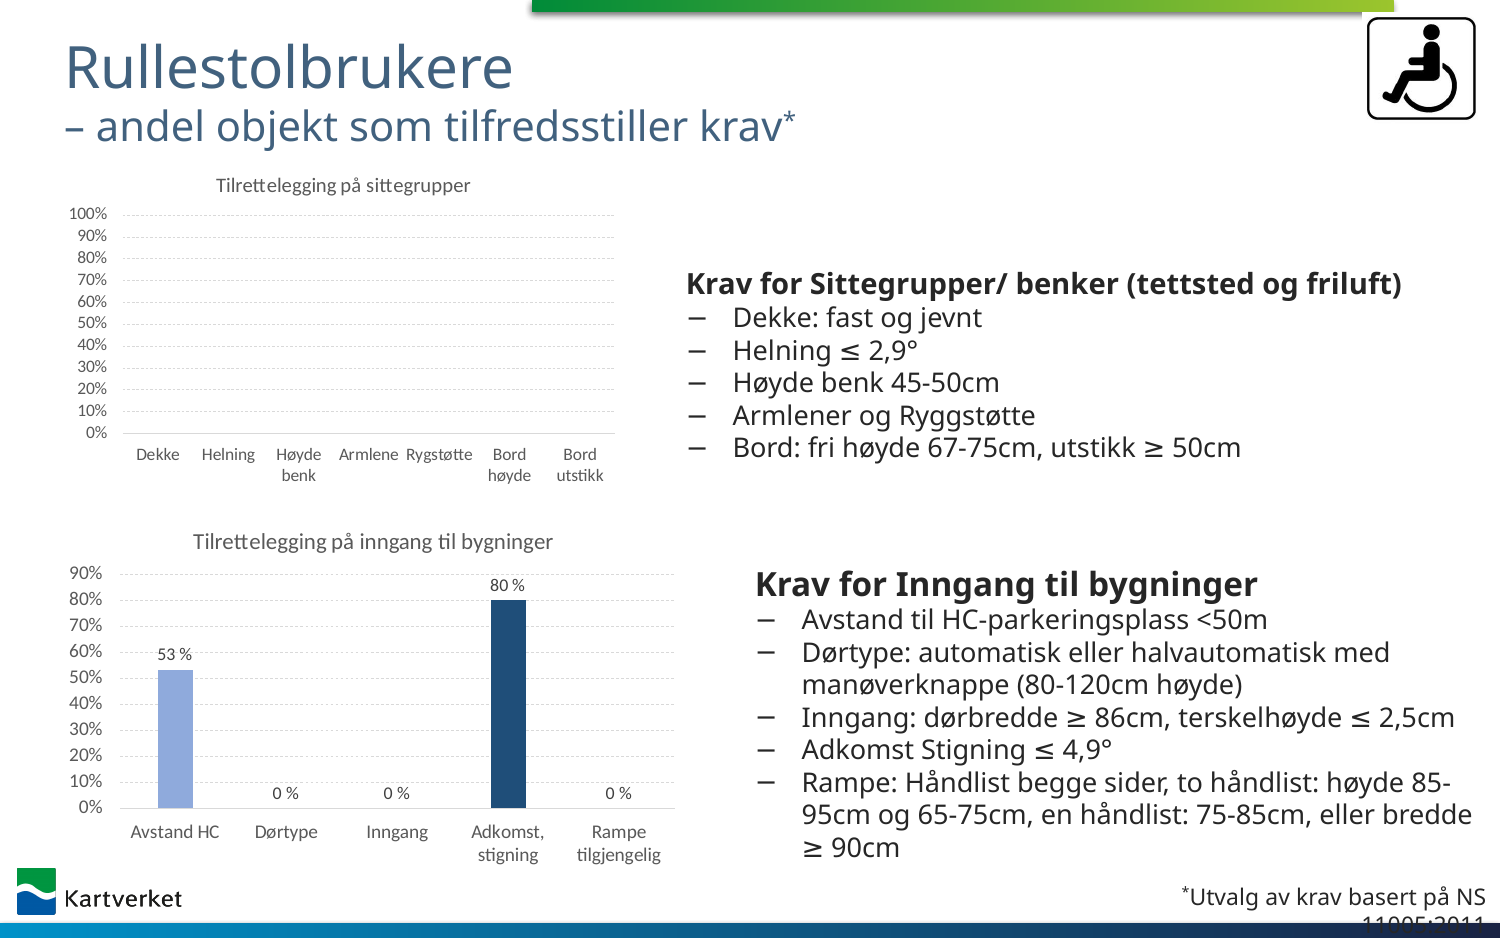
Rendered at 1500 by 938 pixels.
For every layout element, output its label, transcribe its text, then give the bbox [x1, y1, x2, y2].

text_box Krav for Inngang til bygninger Avstand til HC-parkeringsplass <50m Dørtype: automatisk eller halvautomatisk med manøverknappe (80-120cm høyde) Inngang: dørbredde ≥ 86cm, terskelhøyde ≤ 2,5cm Adkomst Stigning ≤ 4,9° Rampe: Håndlist begge sider, to håndlist: høyde 85-95cm og 65-75cm, en håndlist: 75-85cm, eller bredde ≥ 90cm [740, 555, 1491, 870]
text_box Krav for Sittegrupper/ benker (tettsted og friluft) Dekke: fast og jevnt Helning ≤ 2,9° Høyde benk 45-50cm Armlener og Ryggstøtte Bord: fri høyde 67-75cm, utstikk ≥ 50cm [670, 258, 1418, 471]
text_box Rullestolbrukere – andel objekt som tilfredsstiller krav* [49, 25, 1431, 158]
picture [62, 166, 625, 492]
text_box *Utvalg av krav basert på NS 11005:2011 [1068, 873, 1500, 938]
picture [1362, 12, 1481, 126]
picture [62, 520, 685, 874]
